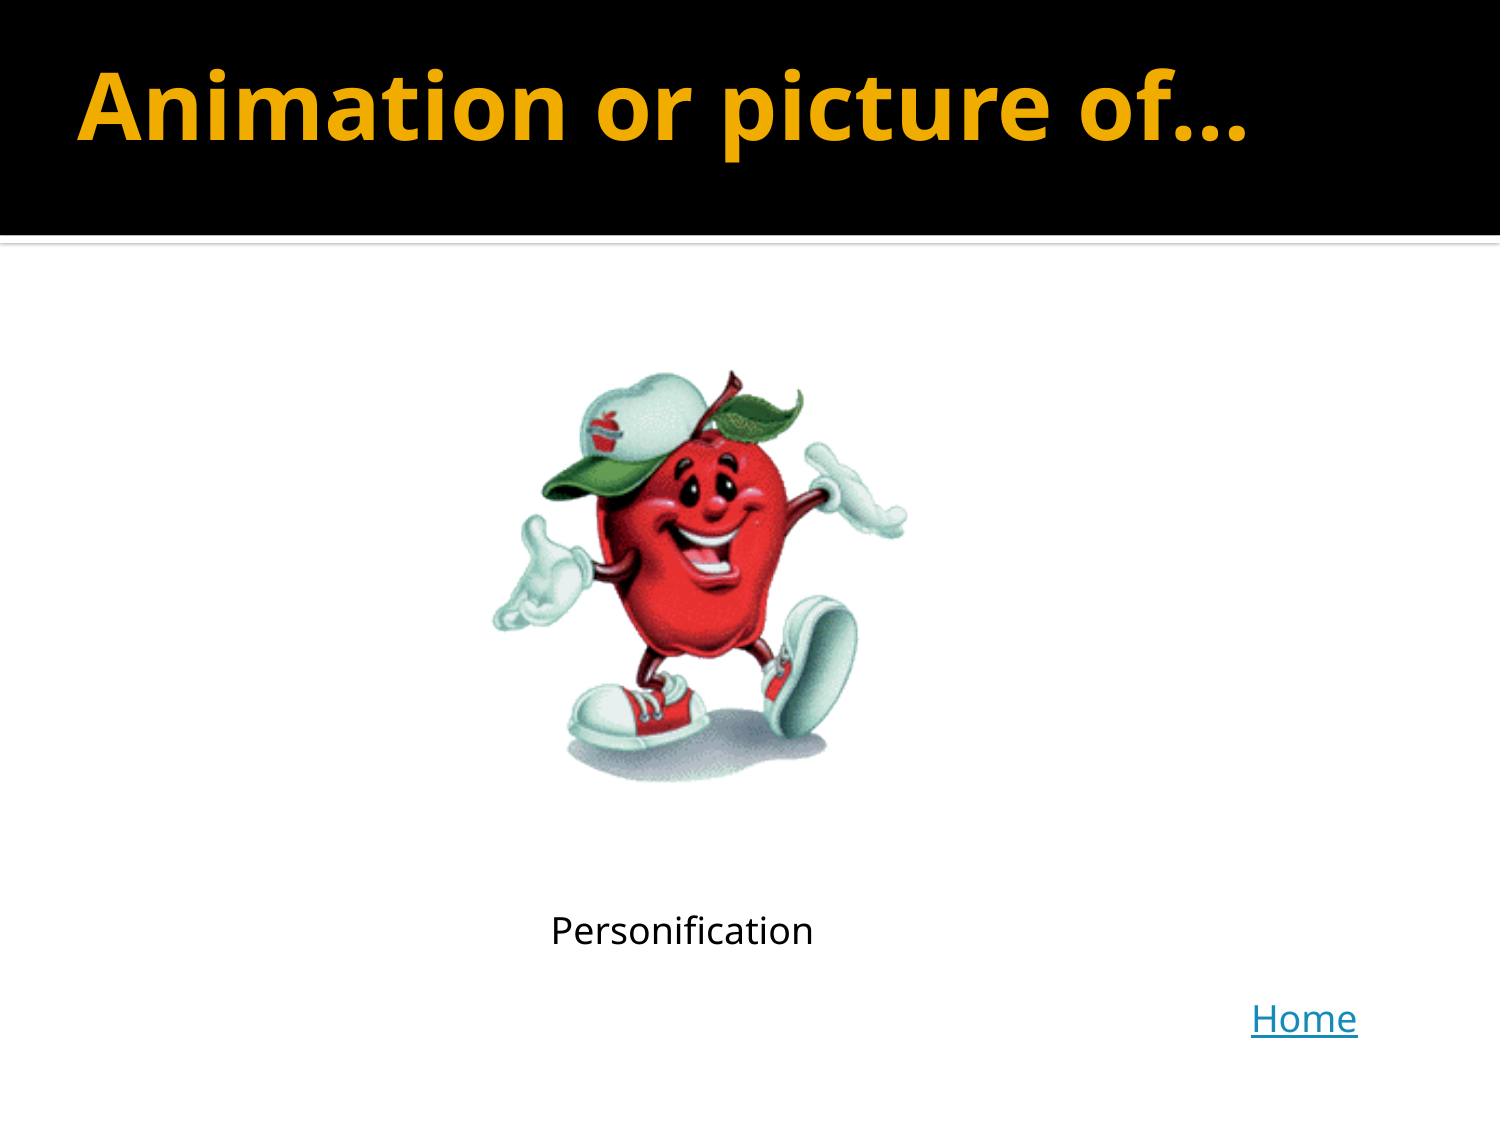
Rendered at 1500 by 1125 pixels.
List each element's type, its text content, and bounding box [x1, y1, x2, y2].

title Animation or picture of… [62, 0, 1413, 206]
text_box Home [1236, 987, 1373, 1054]
text_box Personification [375, 899, 1000, 960]
picture [487, 362, 919, 794]
